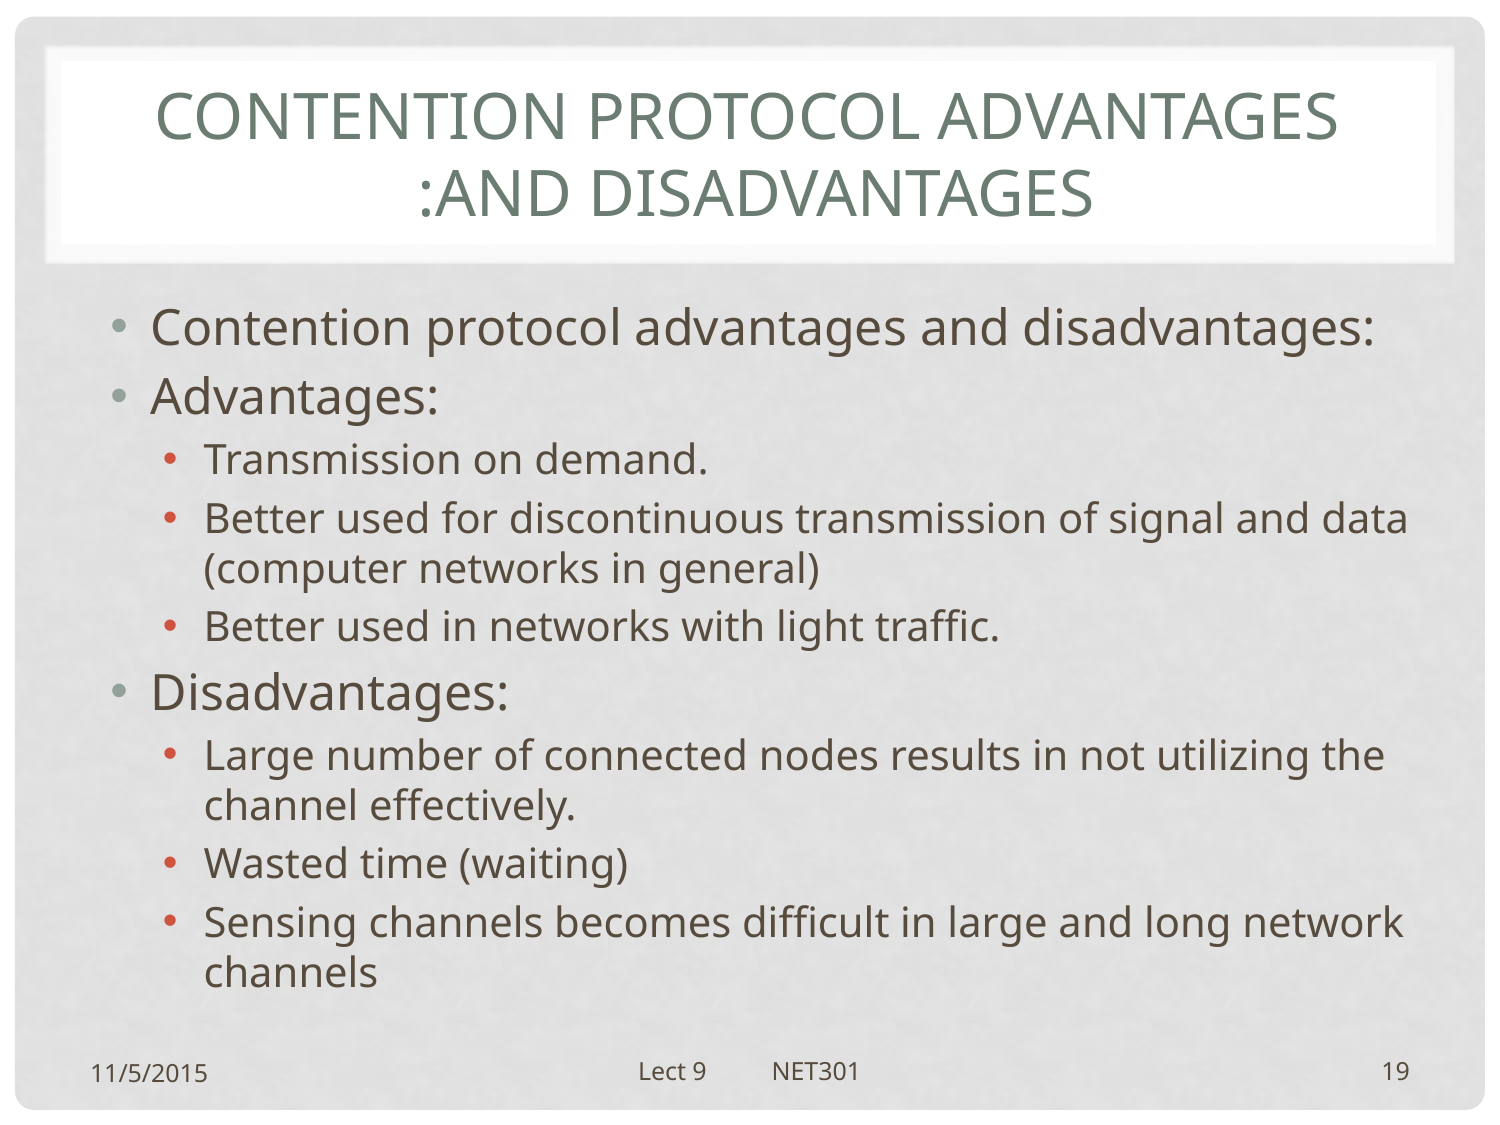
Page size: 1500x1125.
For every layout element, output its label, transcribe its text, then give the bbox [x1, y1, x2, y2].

footer Lect 9 NET301 [512, 1042, 988, 1103]
title Contention protocol advantages and disadvantages: [69, 66, 1425, 238]
list Contention protocol advantages and disadvantages: Advantages: Transmission on demand. Better used for discontinuous transmission of signal and data (computer networks in general) Better used in networks with light traffic. Disadvantages: Large number of connected nodes results in not utilizing the channel effectively. Wasted time (waiting) Sensing channels becomes difficult in large and long network channels [75, 287, 1425, 1005]
slide_number 19 [1074, 1042, 1425, 1103]
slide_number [75, 1042, 425, 1103]
